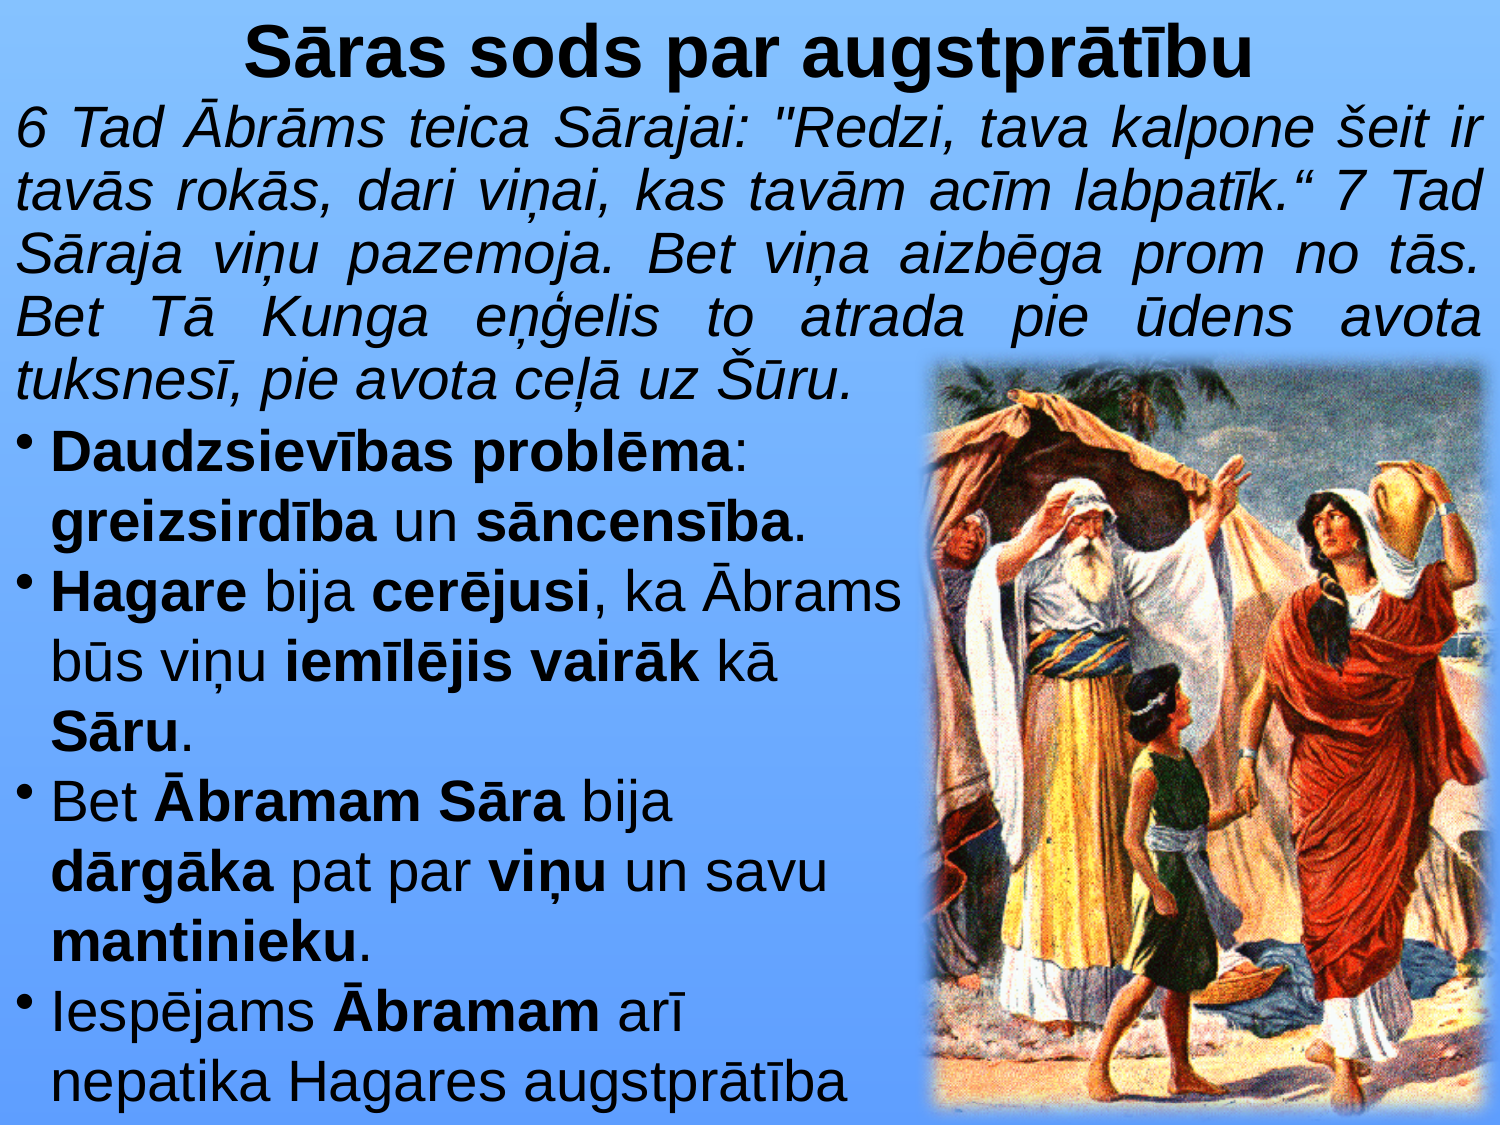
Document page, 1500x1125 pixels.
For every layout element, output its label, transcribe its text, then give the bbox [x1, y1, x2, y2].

picture [915, 347, 1500, 1125]
list 6 Tad Ābrāms teica Sārajai: "Redzi, tava kalpone šeit ir tavās rokās, dari viņai, kas tavām acīm labpatīk.“ 7 Tad Sāraja viņu pazemoja. Bet viņa aizbēga prom no tās. Bet Tā Kunga eņģelis to atrada pie ūdens avota tuksnesī, pie avota ceļā uz Šūru. [0, 137, 1500, 268]
text_box Daudzsievības problēma: greizsirdība un sāncensība. Hagare bija cerējusi, ka Ābrams būs viņu iemīlējis vairāk kā Sāru. Bet Ābramam Sāra bija dārgāka pat par viņu un savu mantinieku. Iespējams Ābramam arī nepatika Hagares augstprātība un viņš gribēja pārmācīt Hagari un mācīt viņai pazemību. [0, 405, 909, 1125]
title Sāras sods par augstprātību [0, 0, 1500, 137]
